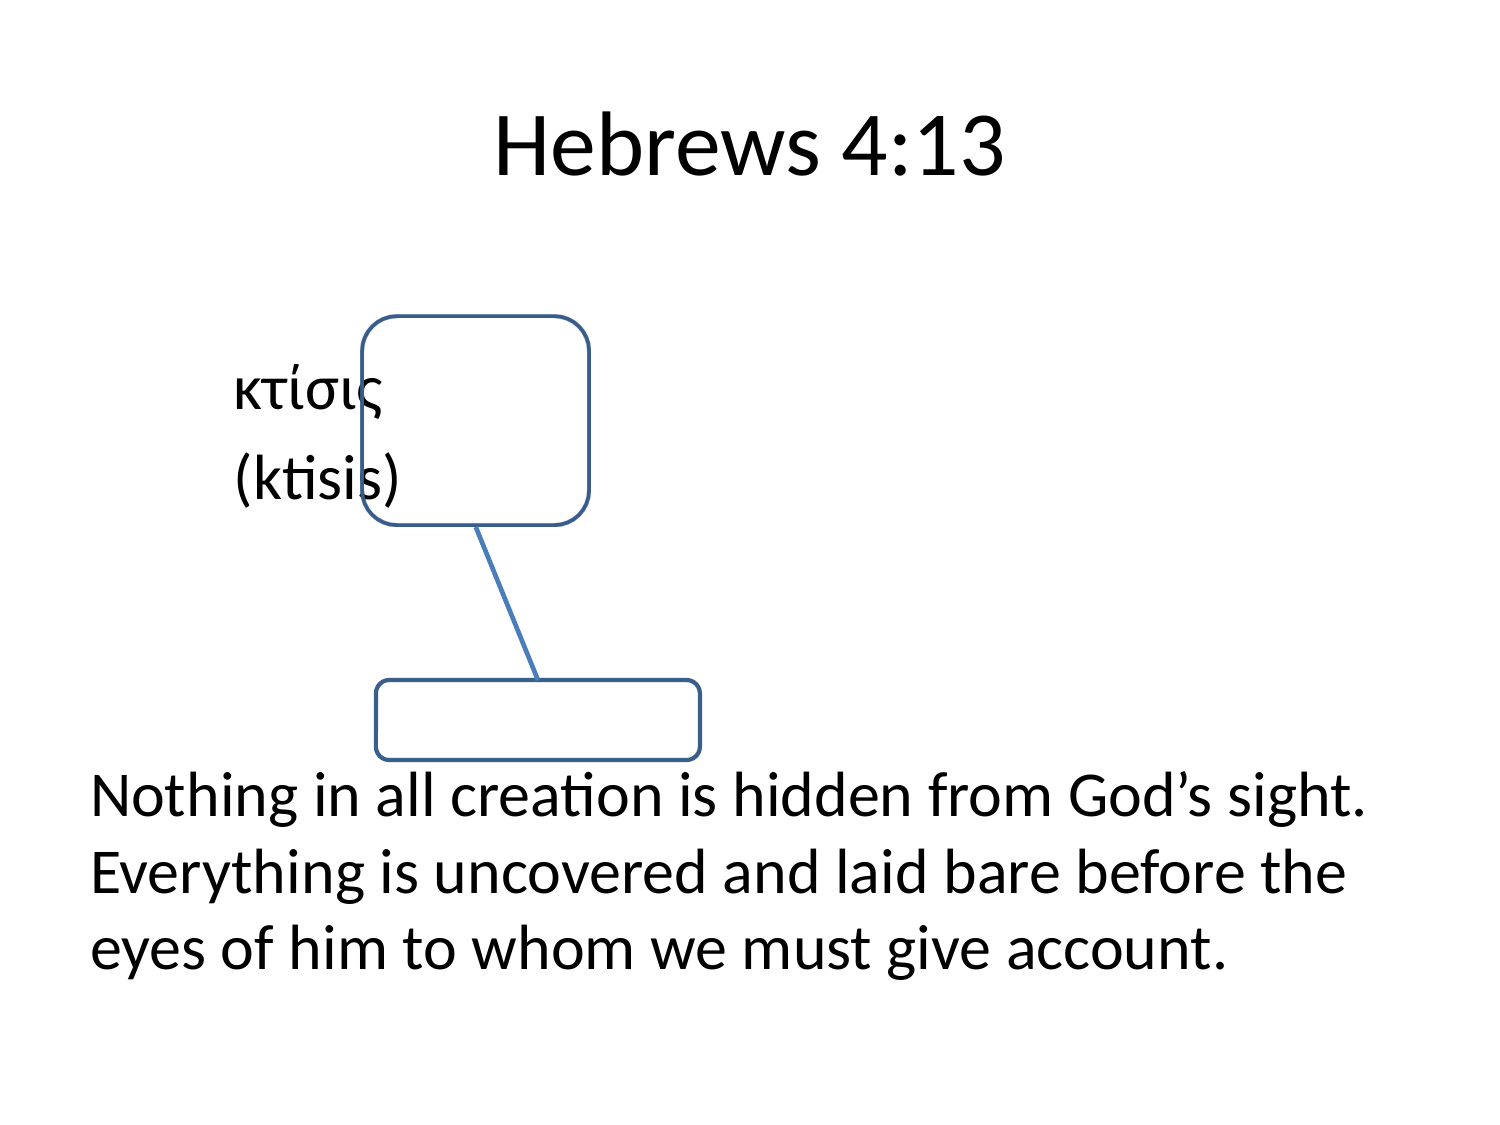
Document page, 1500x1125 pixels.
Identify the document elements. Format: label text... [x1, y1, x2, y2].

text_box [475, 526, 539, 681]
picture [360, 314, 591, 528]
title Hebrews 4:13 [75, 45, 1425, 233]
text_box [373, 677, 703, 763]
list κτίσις (ktisis) Nothing in all creation is hidden from God’s sight. Everything is uncovered and laid bare before the eyes of him to whom we must give account. [75, 262, 1425, 1005]
